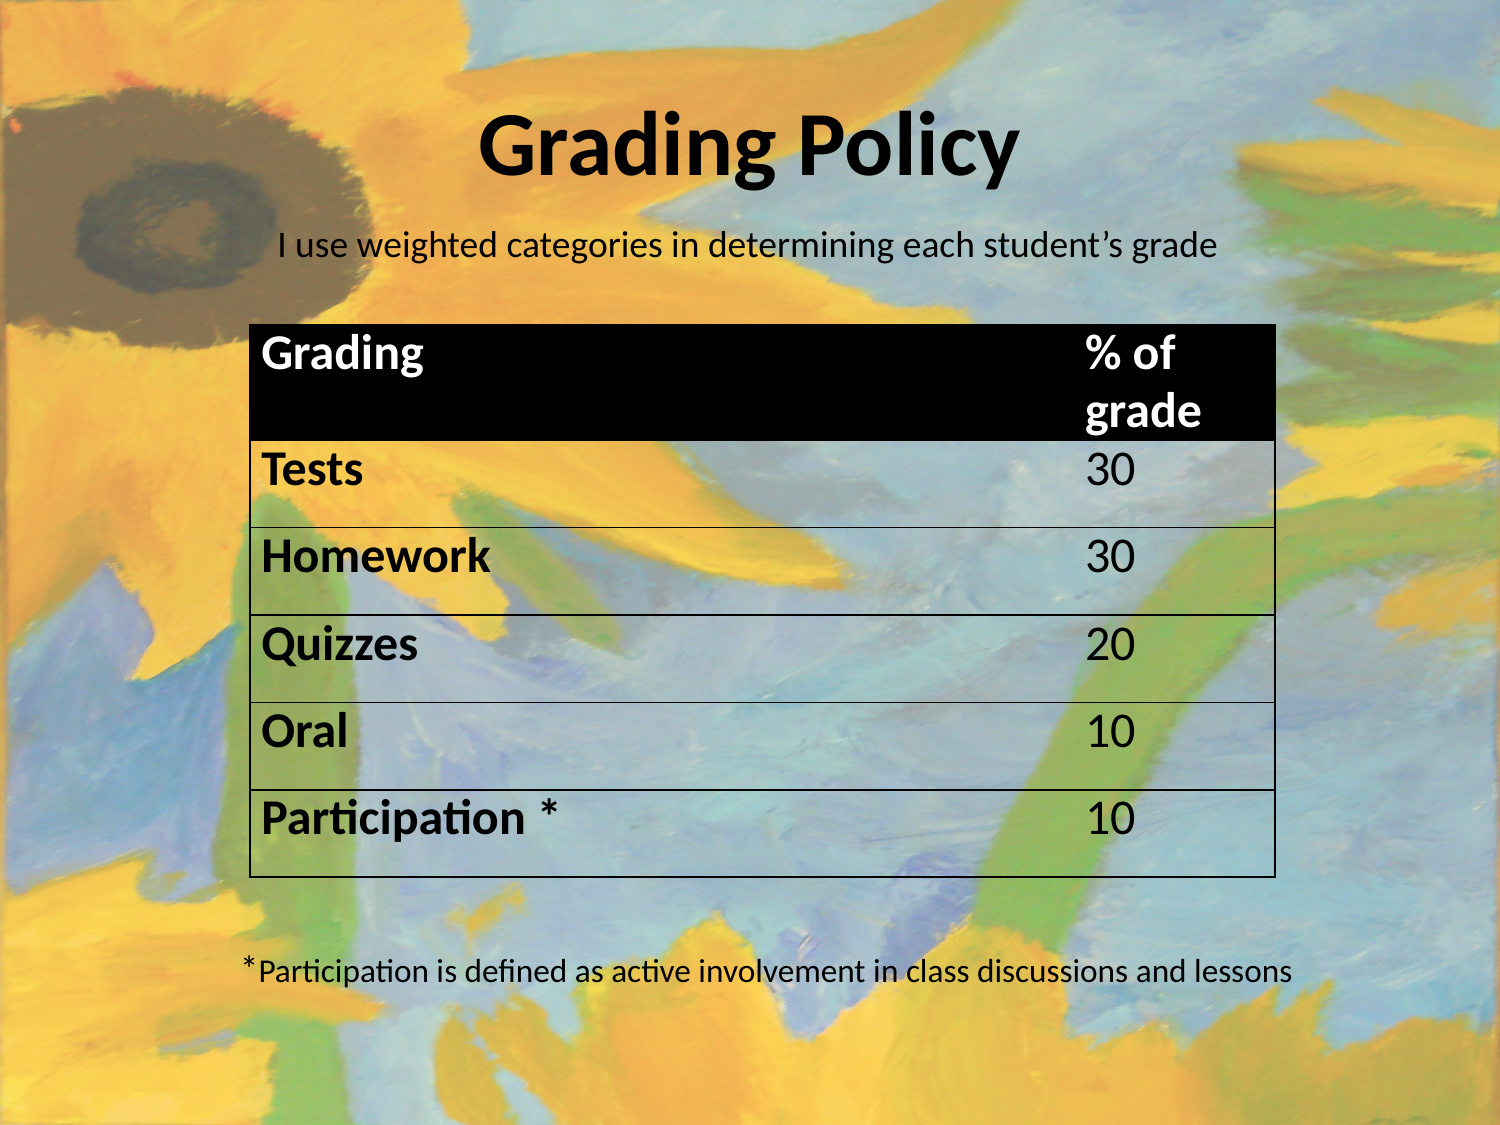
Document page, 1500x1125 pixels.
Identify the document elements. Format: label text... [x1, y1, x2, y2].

table_header Grading [251, 326, 1074, 439]
table_cell 20 [1074, 616, 1274, 702]
table_header % of grade [1074, 326, 1274, 439]
text_box *Participation is defined as active involvement in class discussions and lessons [224, 937, 1350, 998]
table_cell Tests [251, 441, 1074, 527]
text_box I use weighted categories in determining each student’s grade [262, 212, 1263, 273]
table_cell Oral [251, 703, 1074, 789]
table_cell 10 [1074, 703, 1274, 789]
table_cell Homework [251, 528, 1074, 614]
title Grading Policy [75, 45, 1425, 233]
table_cell Participation * [251, 791, 1074, 876]
table_cell 10 [1074, 791, 1274, 876]
table_cell 30 [1074, 528, 1274, 614]
table_cell 30 [1074, 441, 1274, 527]
table_cell Quizzes [251, 616, 1074, 702]
